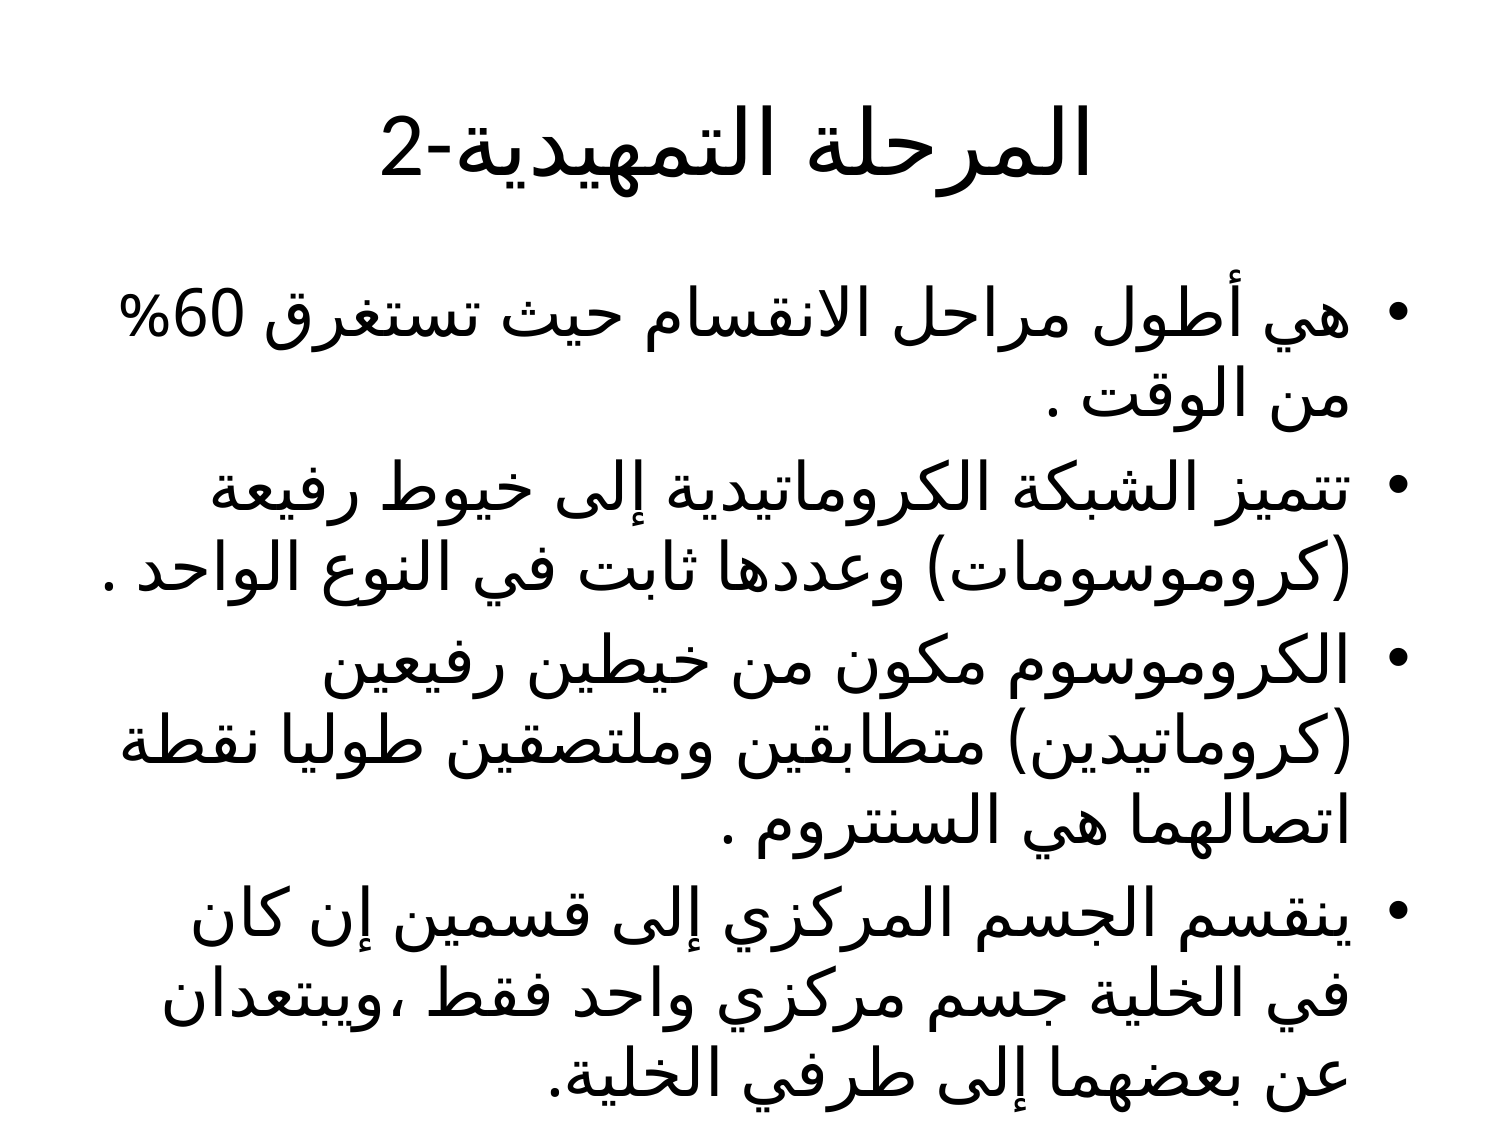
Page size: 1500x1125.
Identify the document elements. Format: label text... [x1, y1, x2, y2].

title 2-المرحلة التمهيدية [75, 45, 1425, 233]
list هي أطول مراحل الانقسام حيث تستغرق 60% من الوقت . تتميز الشبكة الكروماتيدية إلى خيوط رفيعة (كروموسومات) وعددها ثابت في النوع الواحد . الكروموسوم مكون من خيطين رفيعين (كروماتيدين) متطابقين وملتصقين طوليا نقطة اتصالهما هي السنتروم . ينقسم الجسم المركزي إلى قسمين إن كان في الخلية جسم مركزي واحد فقط ،ويبتعدان عن بعضهما إلى طرفي الخلية. يستقطب كل جسم جزء من السيتوبلازما . [75, 262, 1425, 1005]
